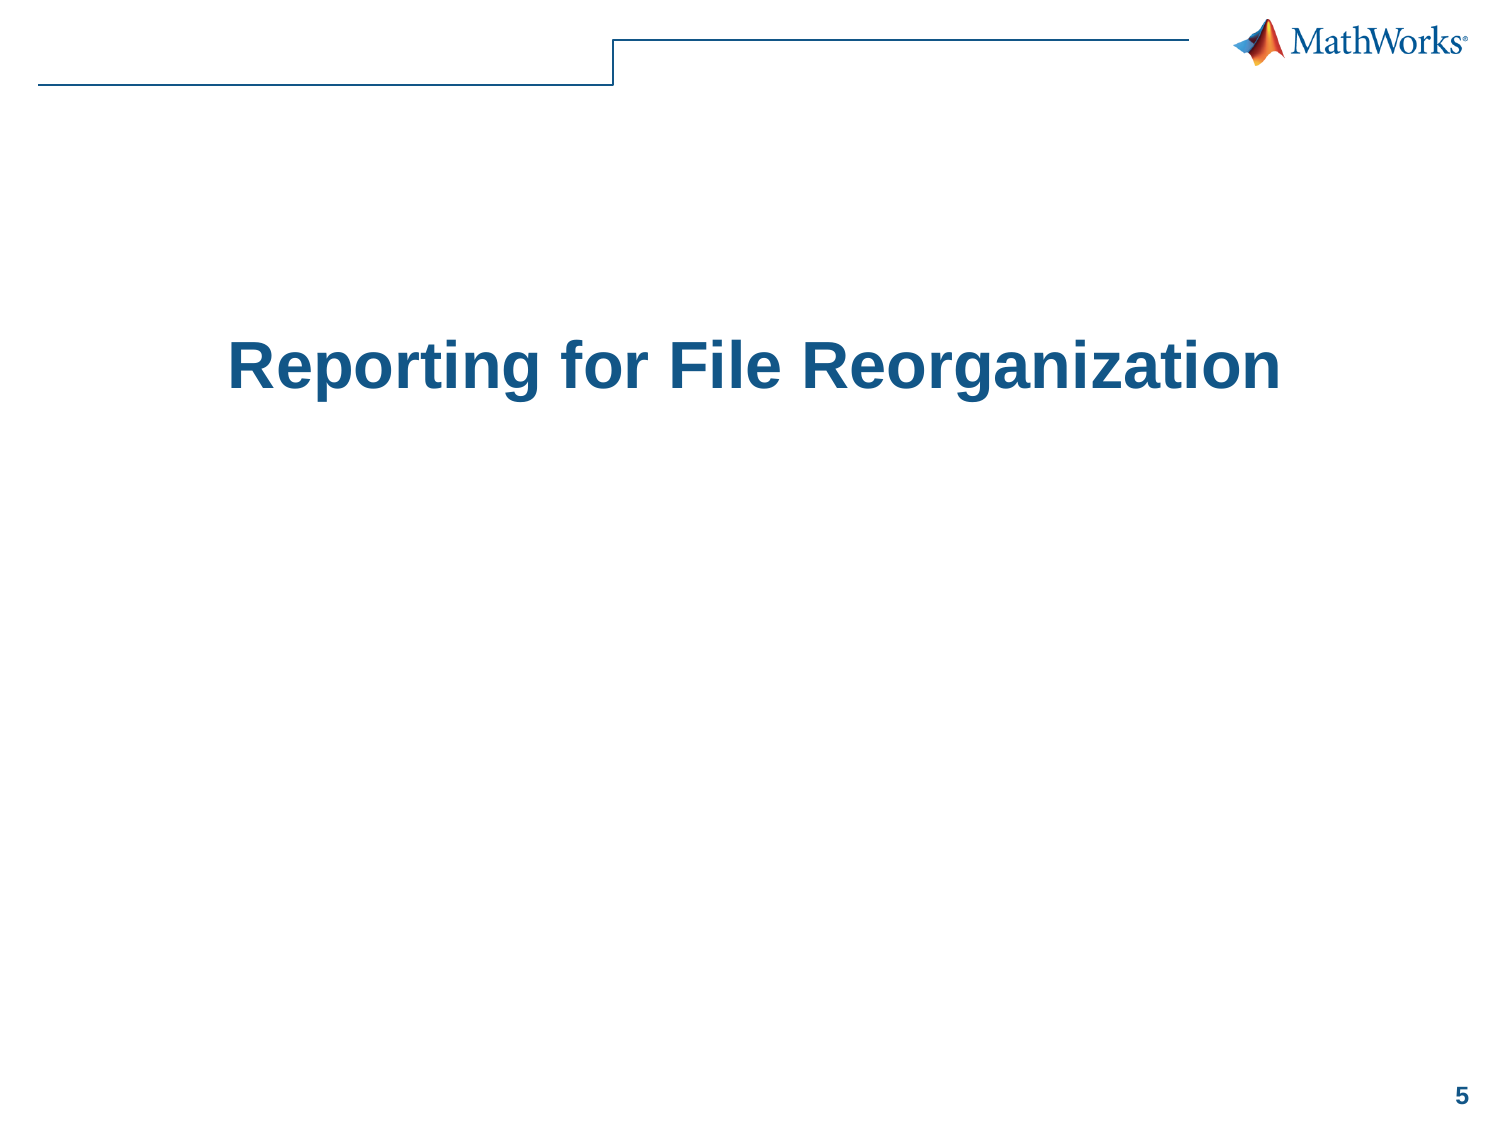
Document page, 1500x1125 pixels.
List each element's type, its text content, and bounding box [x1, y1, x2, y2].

picture [1226, 7, 1483, 78]
title Reporting for File Reorganization [118, 314, 1394, 538]
